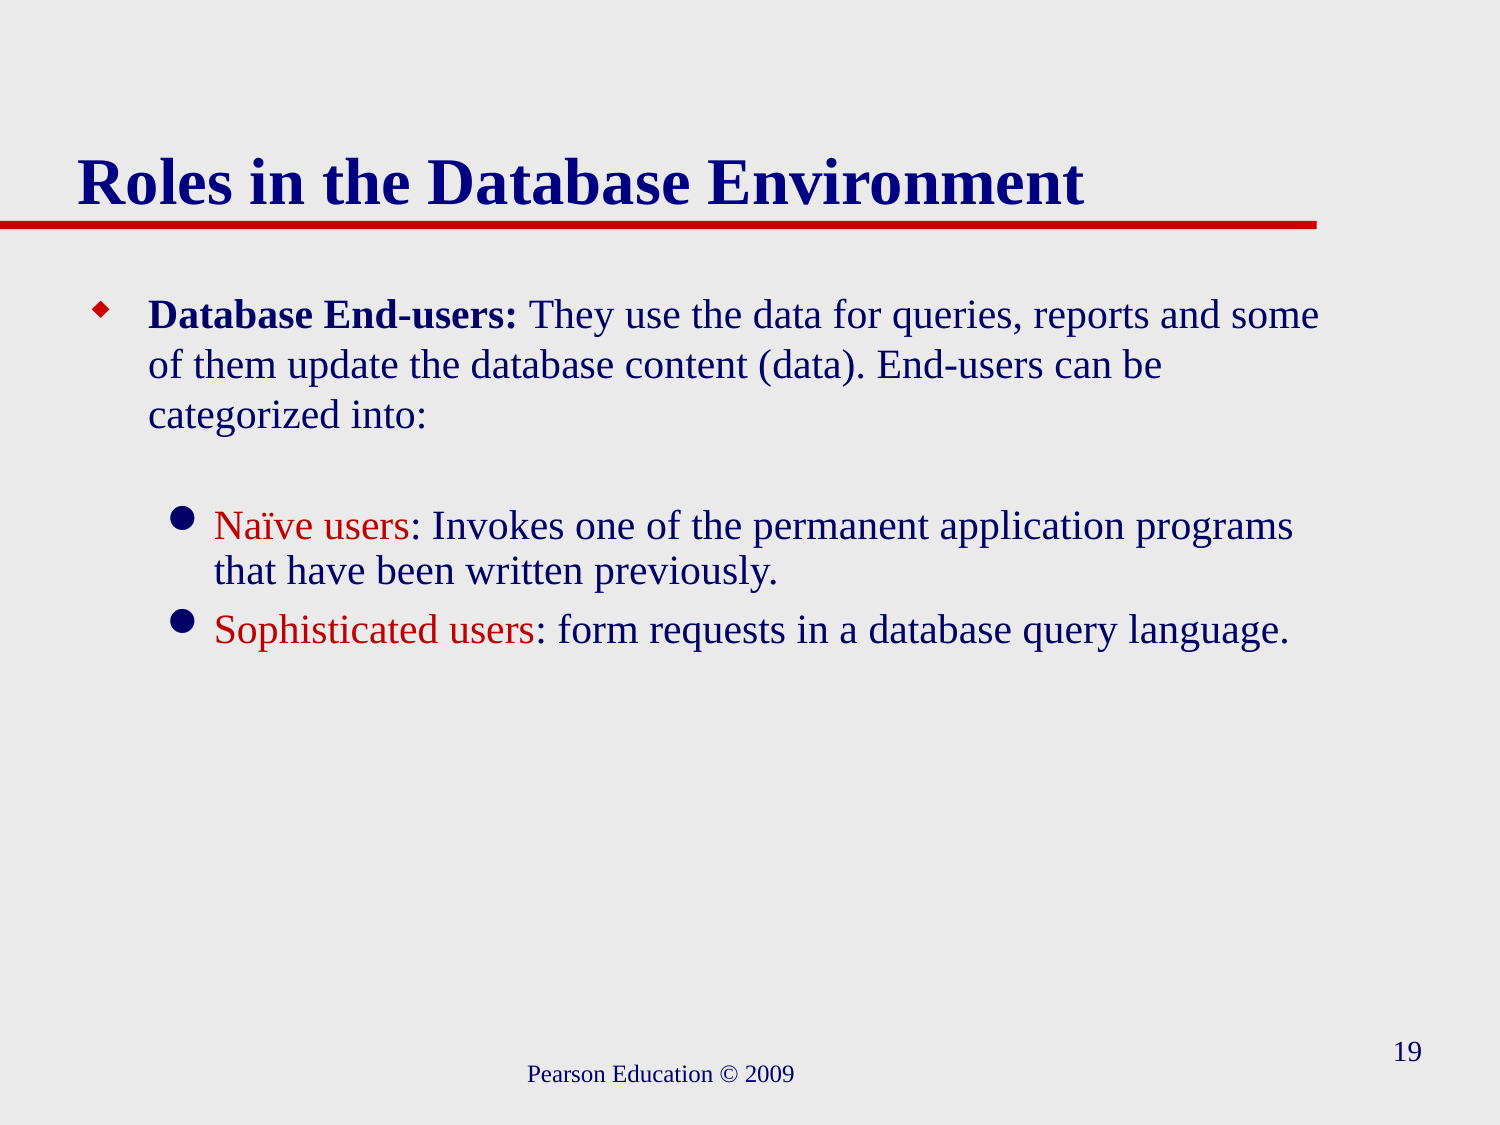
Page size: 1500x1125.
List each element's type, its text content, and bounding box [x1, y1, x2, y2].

text_box Pearson Education © 2009 [512, 1050, 1038, 1095]
list Database End-users: They use the data for queries, reports and some of them update the database content (data). End-users can be categorized into: Naïve users: Invokes one of the permanent application programs that have been written previously. Sophisticated users: form requests in a database query language. [76, 278, 1345, 955]
title Roles in the Database Environment [62, 43, 1338, 226]
slide_number 19 [1124, 1012, 1438, 1088]
